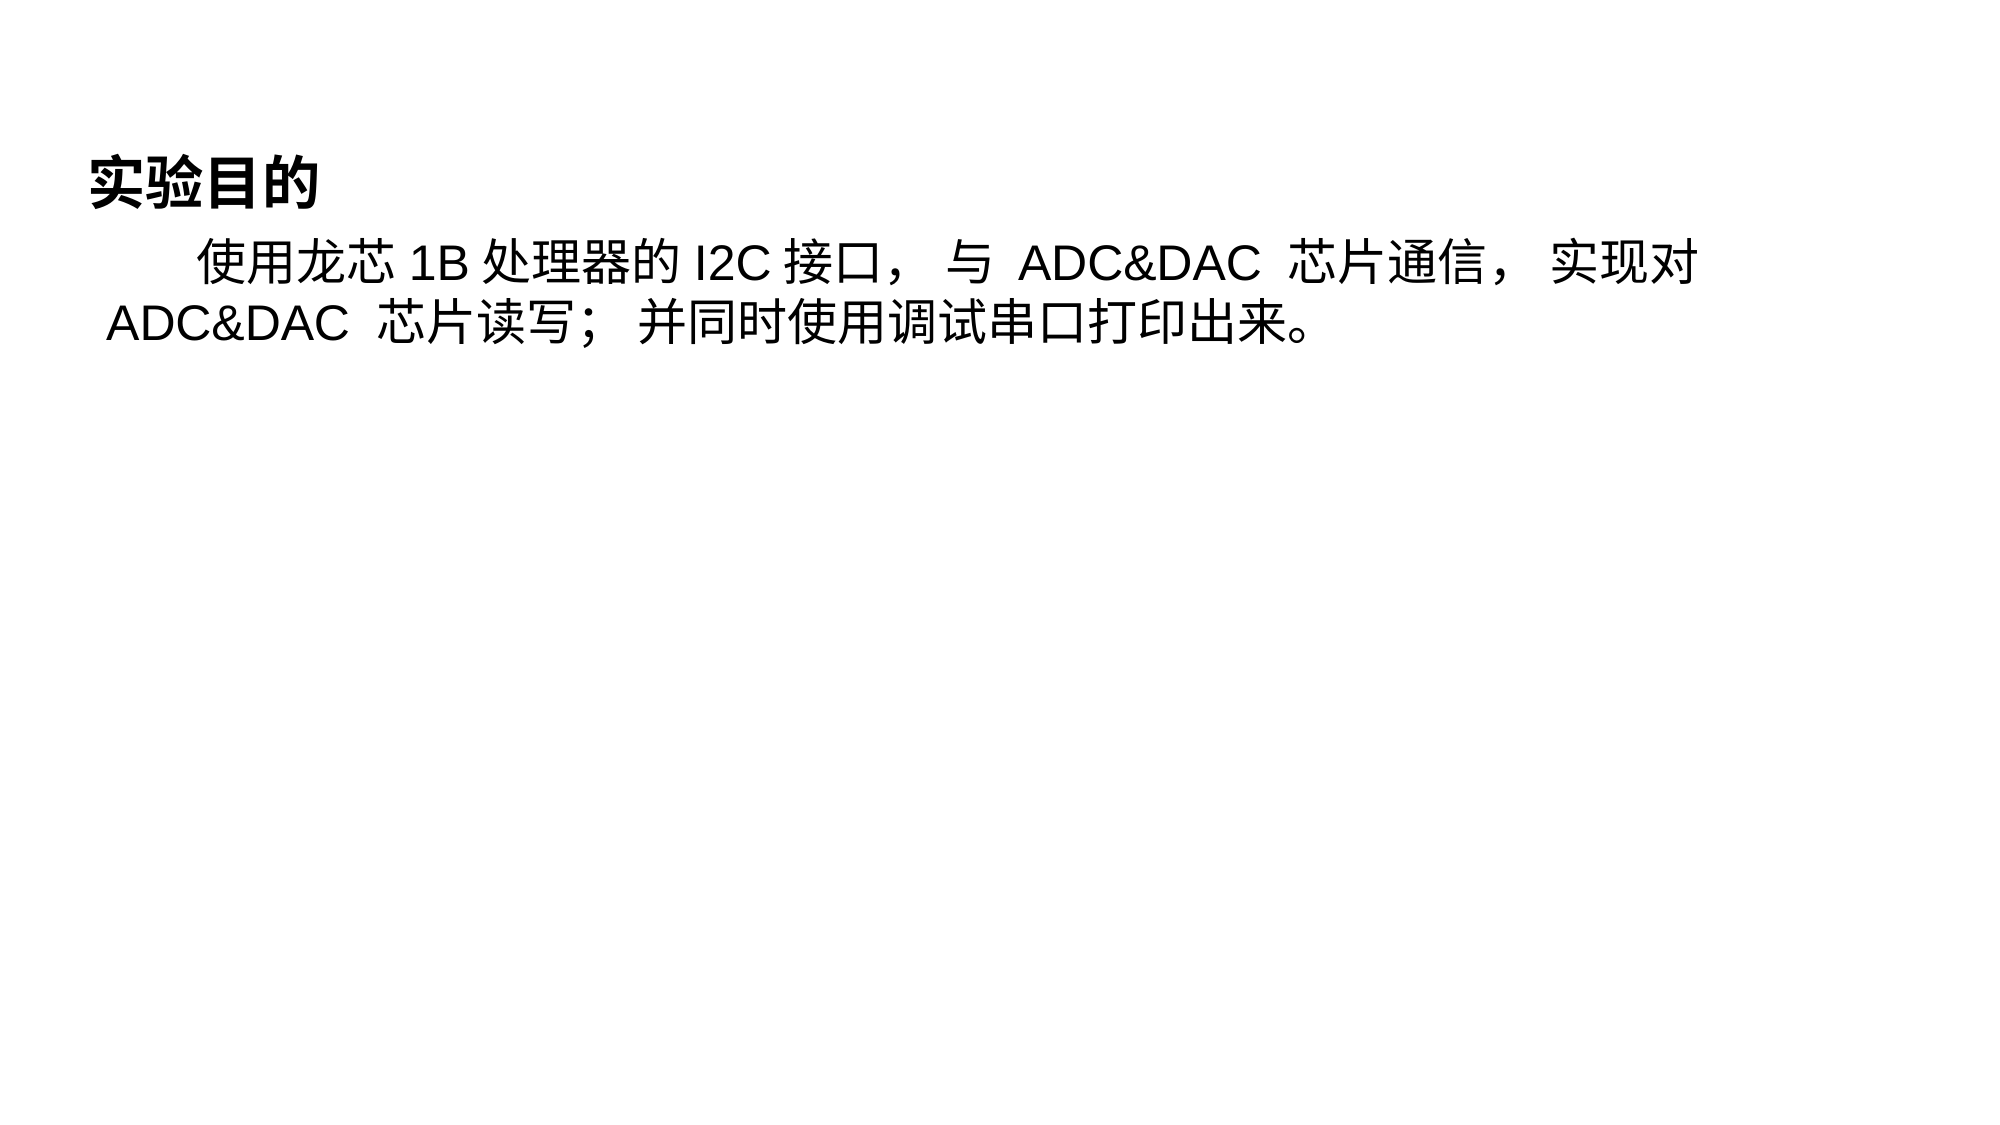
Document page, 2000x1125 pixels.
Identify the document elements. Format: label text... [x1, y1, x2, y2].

text_box 实验目的 [72, 138, 336, 224]
text_box 使用龙芯1B处理器的I2C接口， 与 ADC&DAC 芯片通信， 实现对 ADC&DAC 芯片读写； 并同时使用调试串口打印出来。 [91, 223, 1940, 359]
